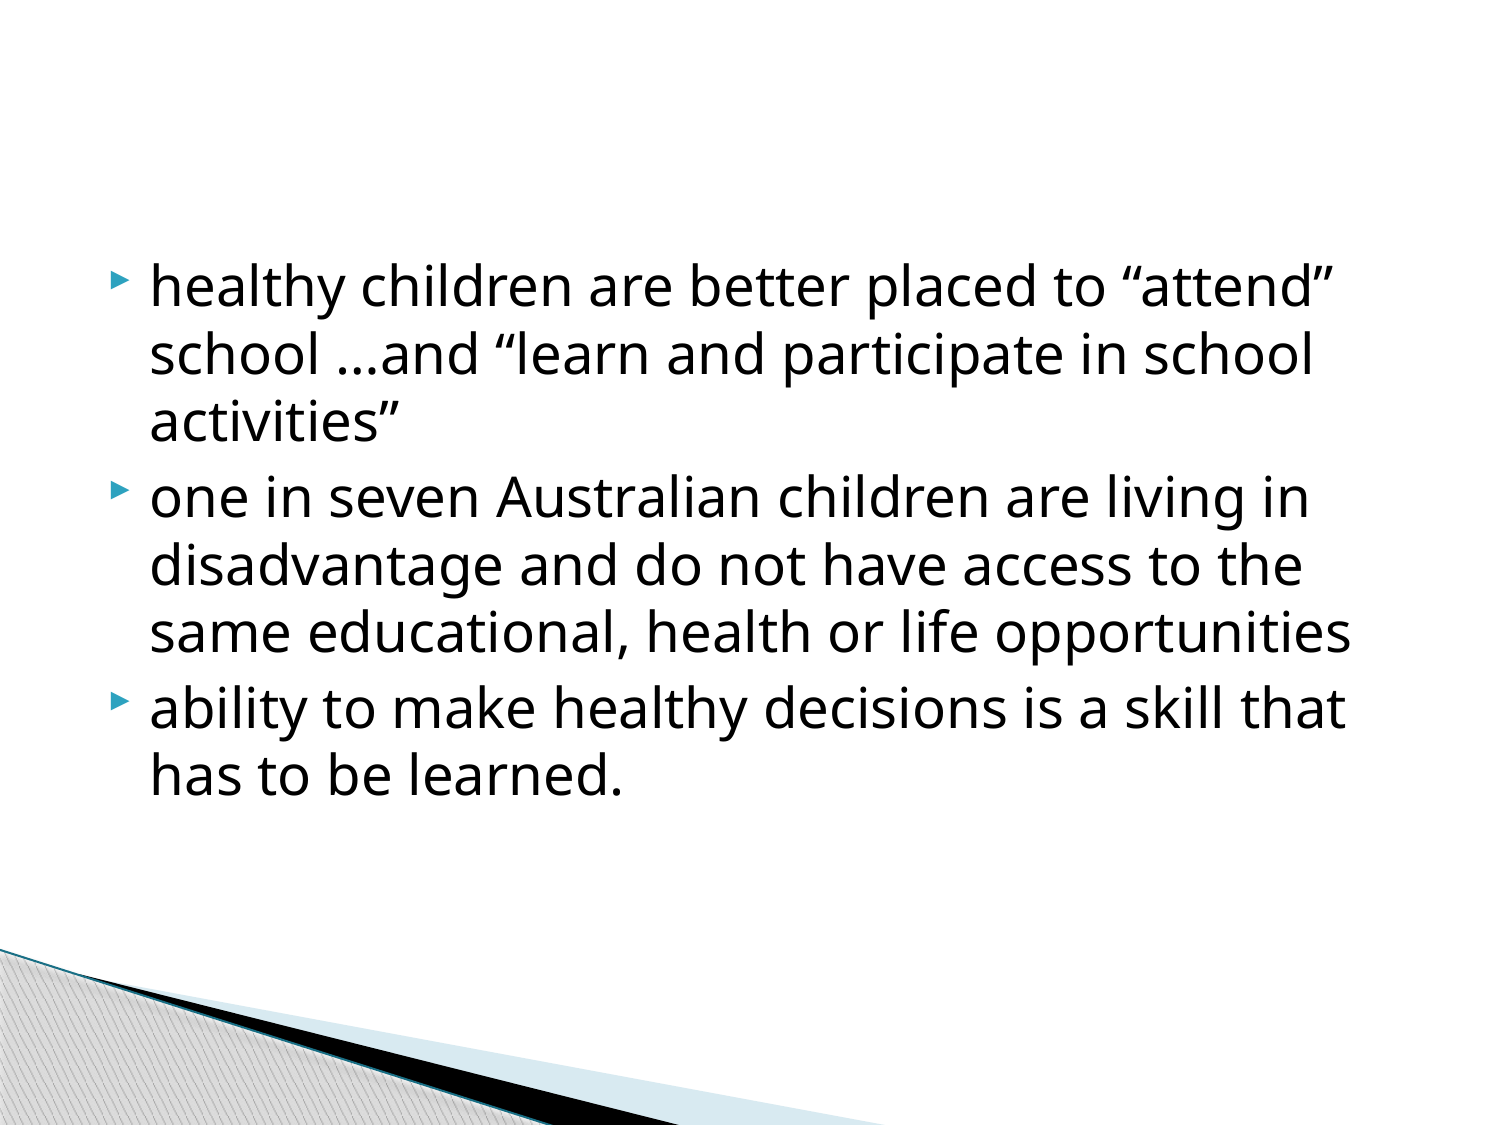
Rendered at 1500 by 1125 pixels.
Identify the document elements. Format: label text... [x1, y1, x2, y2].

list healthy children are better placed to “attend” school …and “learn and participate in school activities” one in seven Australian children are living in disadvantage and do not have access to the same educational, health or life opportunities ability to make healthy decisions is a skill that has to be learned. [75, 243, 1425, 986]
